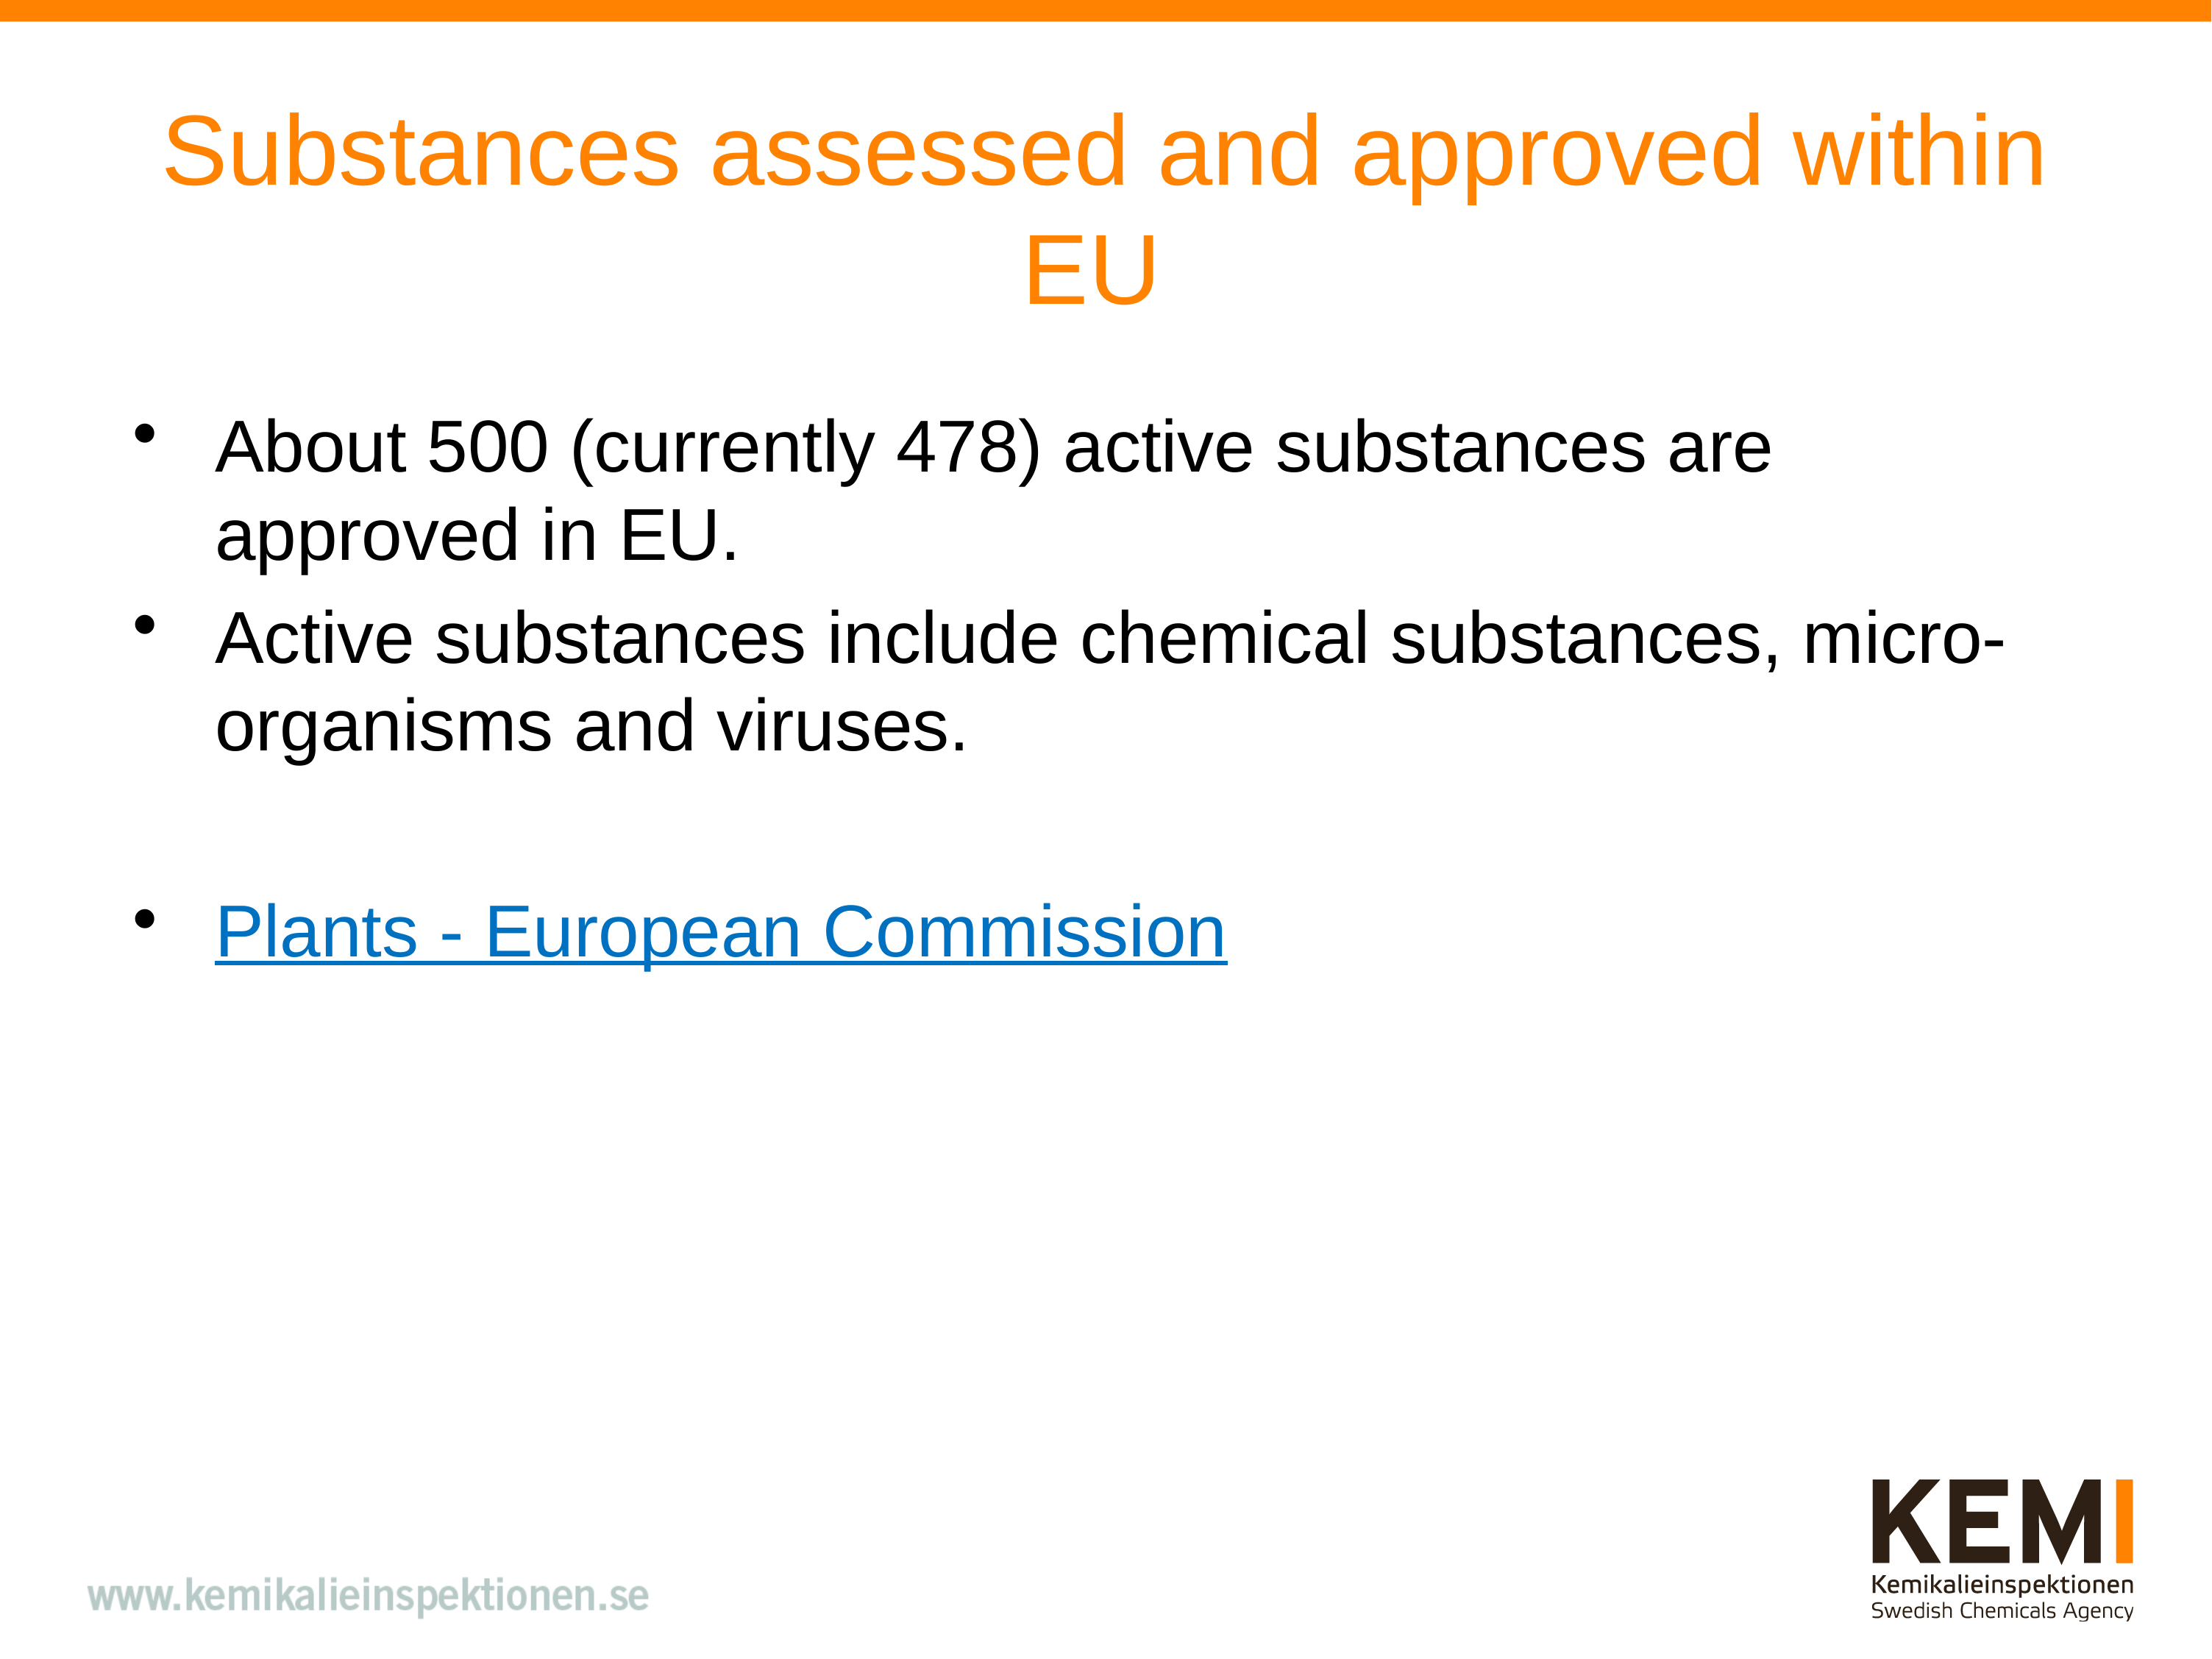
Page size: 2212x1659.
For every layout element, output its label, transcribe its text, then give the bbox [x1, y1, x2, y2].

list About 500 (currently 478) active substances are approved in EU. Active substances include chemical substances, micro-organisms and viruses. Plants - European Commission [110, 387, 2101, 1482]
title Substances assessed and approved within EU [110, 66, 2101, 344]
picture [1872, 1479, 2133, 1621]
picture [87, 1573, 652, 1621]
